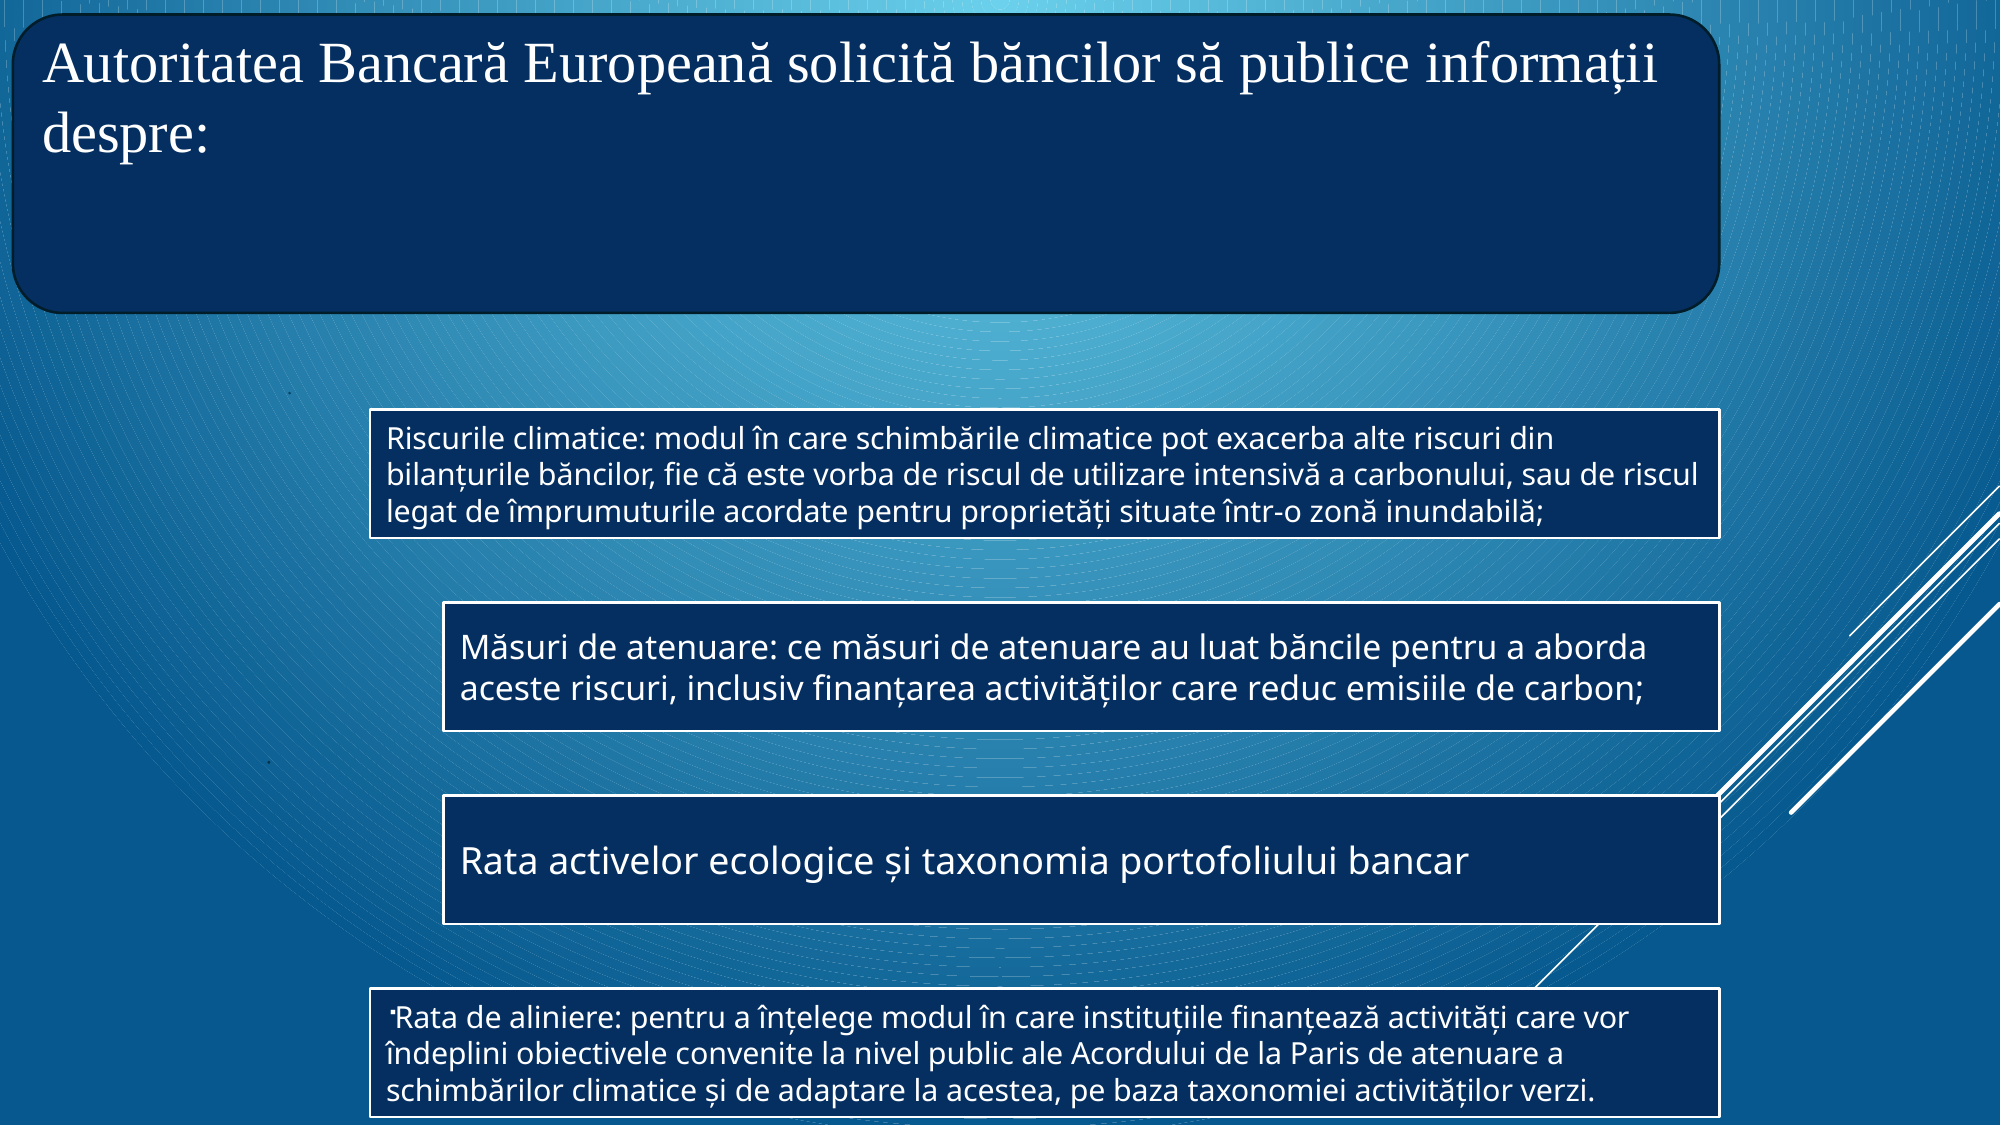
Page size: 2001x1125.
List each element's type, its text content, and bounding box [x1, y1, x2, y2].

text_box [263, 288, 1720, 1125]
text_box Autoritatea Bancară Europeană solicită băncilor să publice informații despre: [11, 13, 1721, 315]
